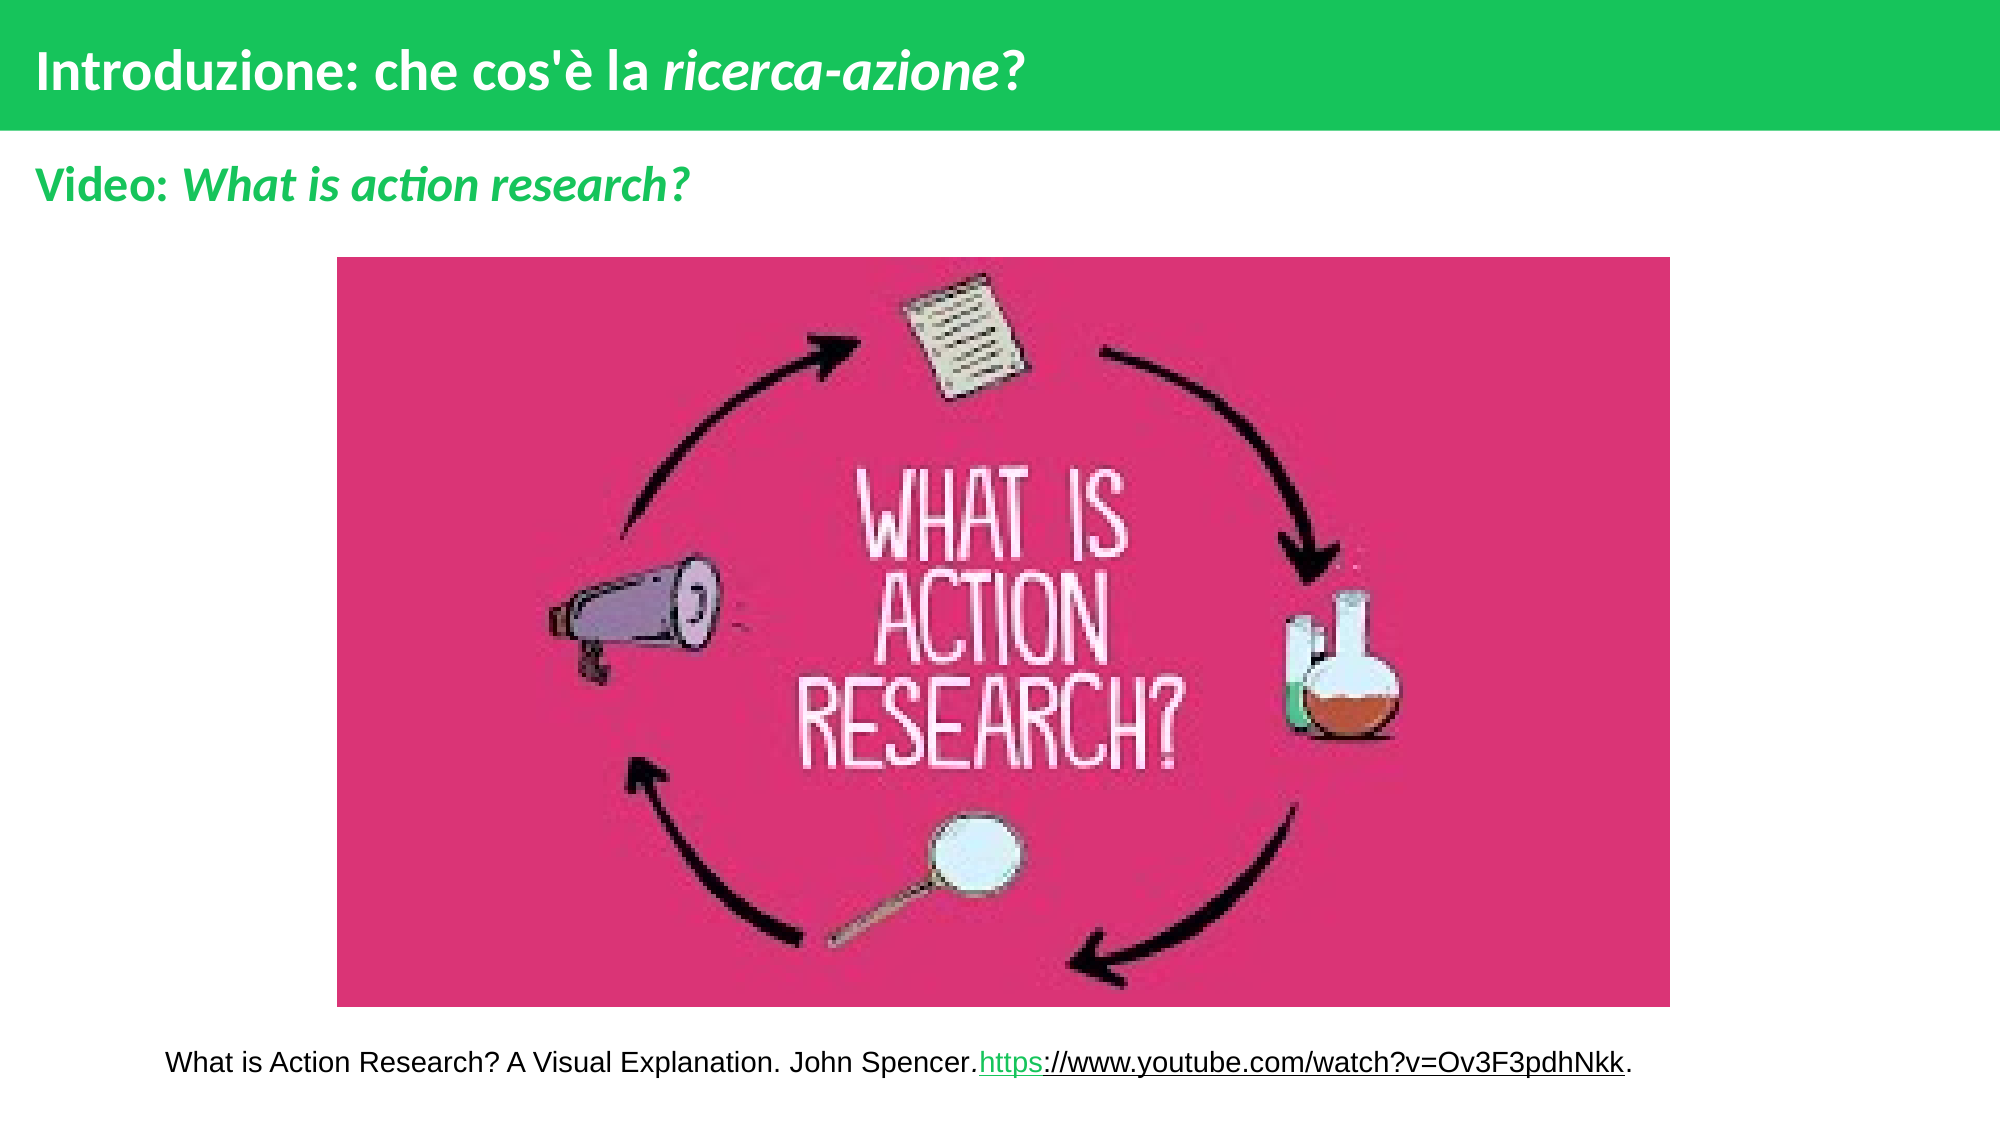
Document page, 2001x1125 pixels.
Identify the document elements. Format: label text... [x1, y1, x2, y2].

title Introduzione: che cos'è la ricerca-azione? [20, 12, 1980, 131]
picture [337, 256, 1670, 1007]
text_box What is Action Research? A Visual Explanation. John Spencer.https://www.youtube.com/watch?v=Ov3F3pdhNkk. [150, 1028, 1846, 1125]
list Video: What is action research? [20, 140, 1980, 231]
